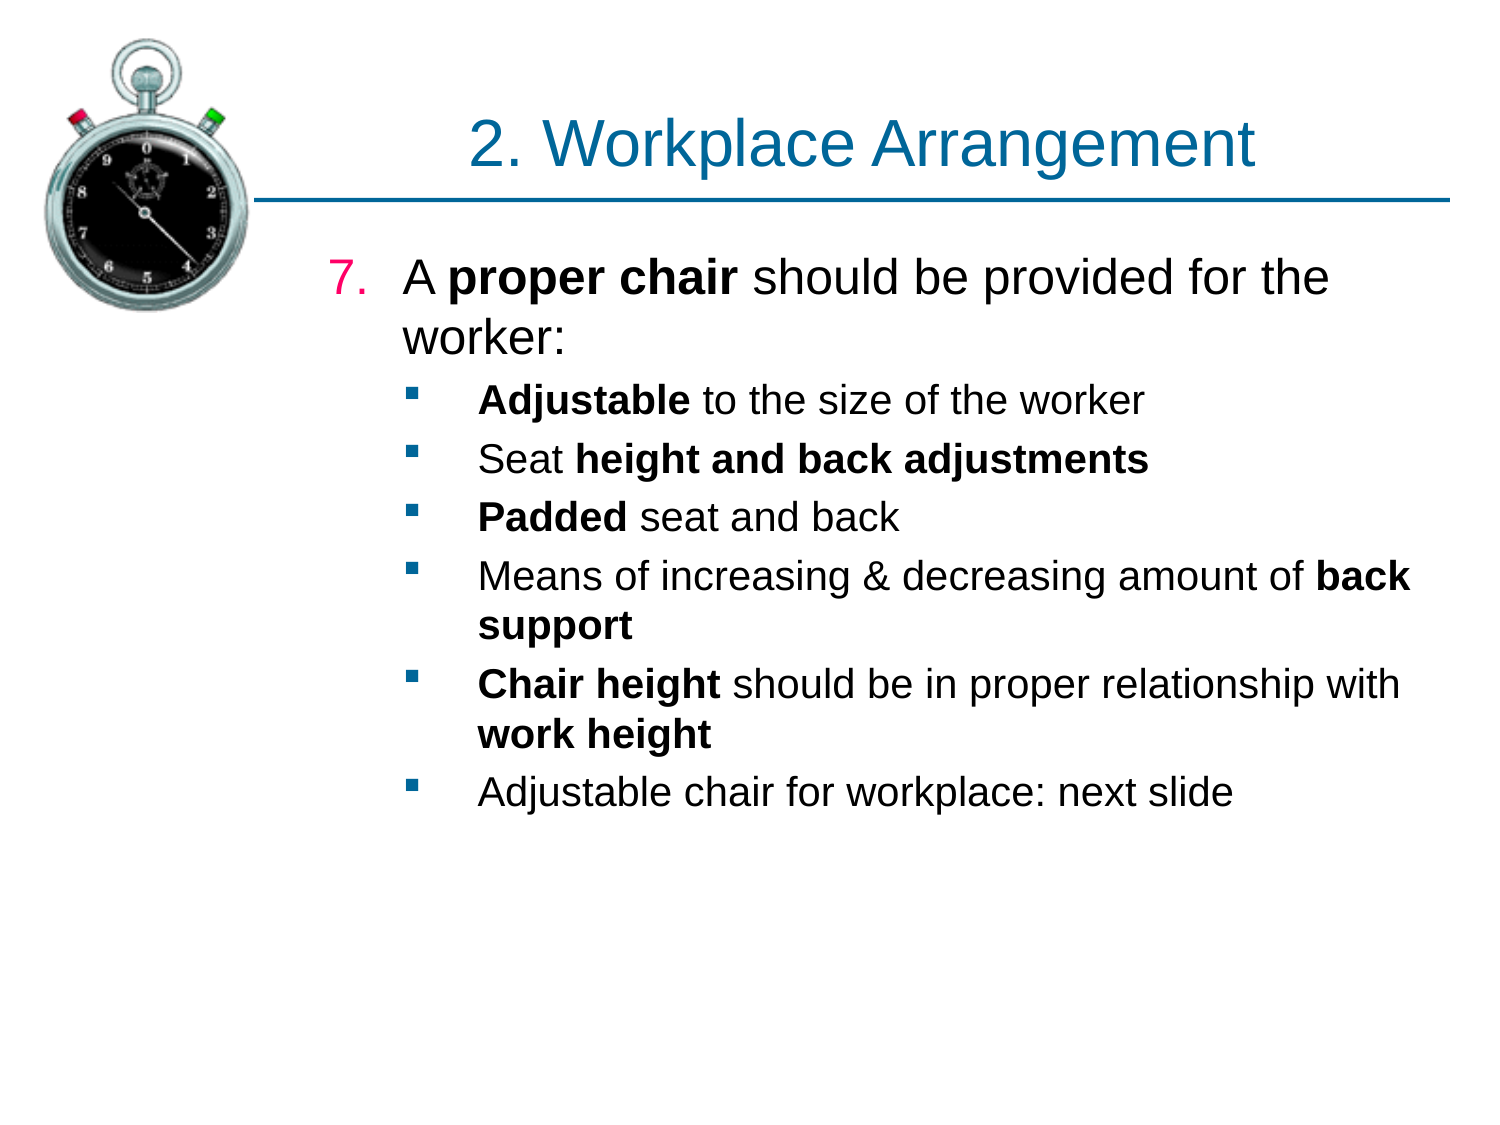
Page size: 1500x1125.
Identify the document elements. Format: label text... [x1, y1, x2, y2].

title 2. Workplace Arrangement [275, 37, 1450, 188]
list A proper chair should be provided for the worker: Adjustable to the size of the worker Seat height and back adjustments Padded seat and back Means of increasing & decreasing amount of back support Chair height should be in proper relationship with work height Adjustable chair for workplace: next slide [312, 237, 1450, 975]
picture [37, 37, 254, 313]
